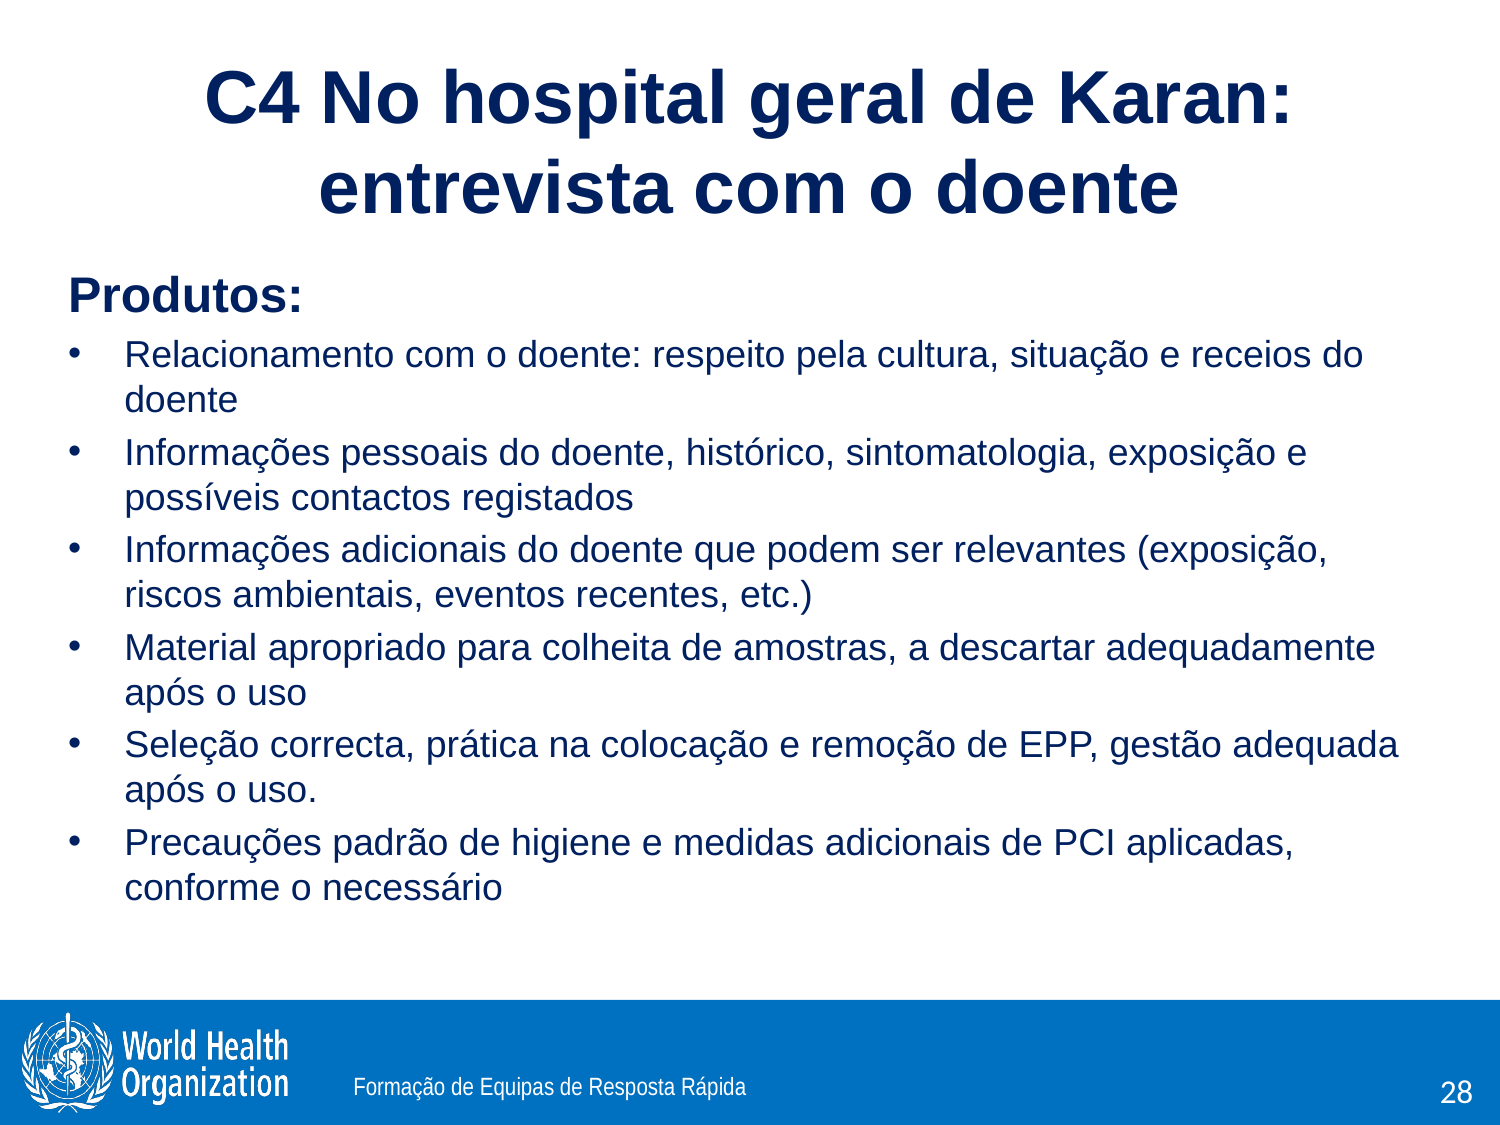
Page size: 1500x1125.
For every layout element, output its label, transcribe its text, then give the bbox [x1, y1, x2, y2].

picture [21, 1012, 288, 1113]
list Produtos: Relacionamento com o doente: respeito pela cultura, situação e receios do doente Informações pessoais do doente, histórico, sintomatologia, exposição e possíveis contactos registados Informações adicionais do doente que podem ser relevantes (exposição, riscos ambientais, eventos recentes, etc.) Material apropriado para colheita de amostras, a descartar adequadamente após o uso Seleção correcta, prática na colocação e remoção de EPP, gestão adequada após o uso. Precauções padrão de higiene e medidas adicionais de PCI aplicadas, conforme o necessário [53, 255, 1447, 1012]
title C4 No hospital geral de Karan: entrevista com o doente [46, 45, 1454, 233]
